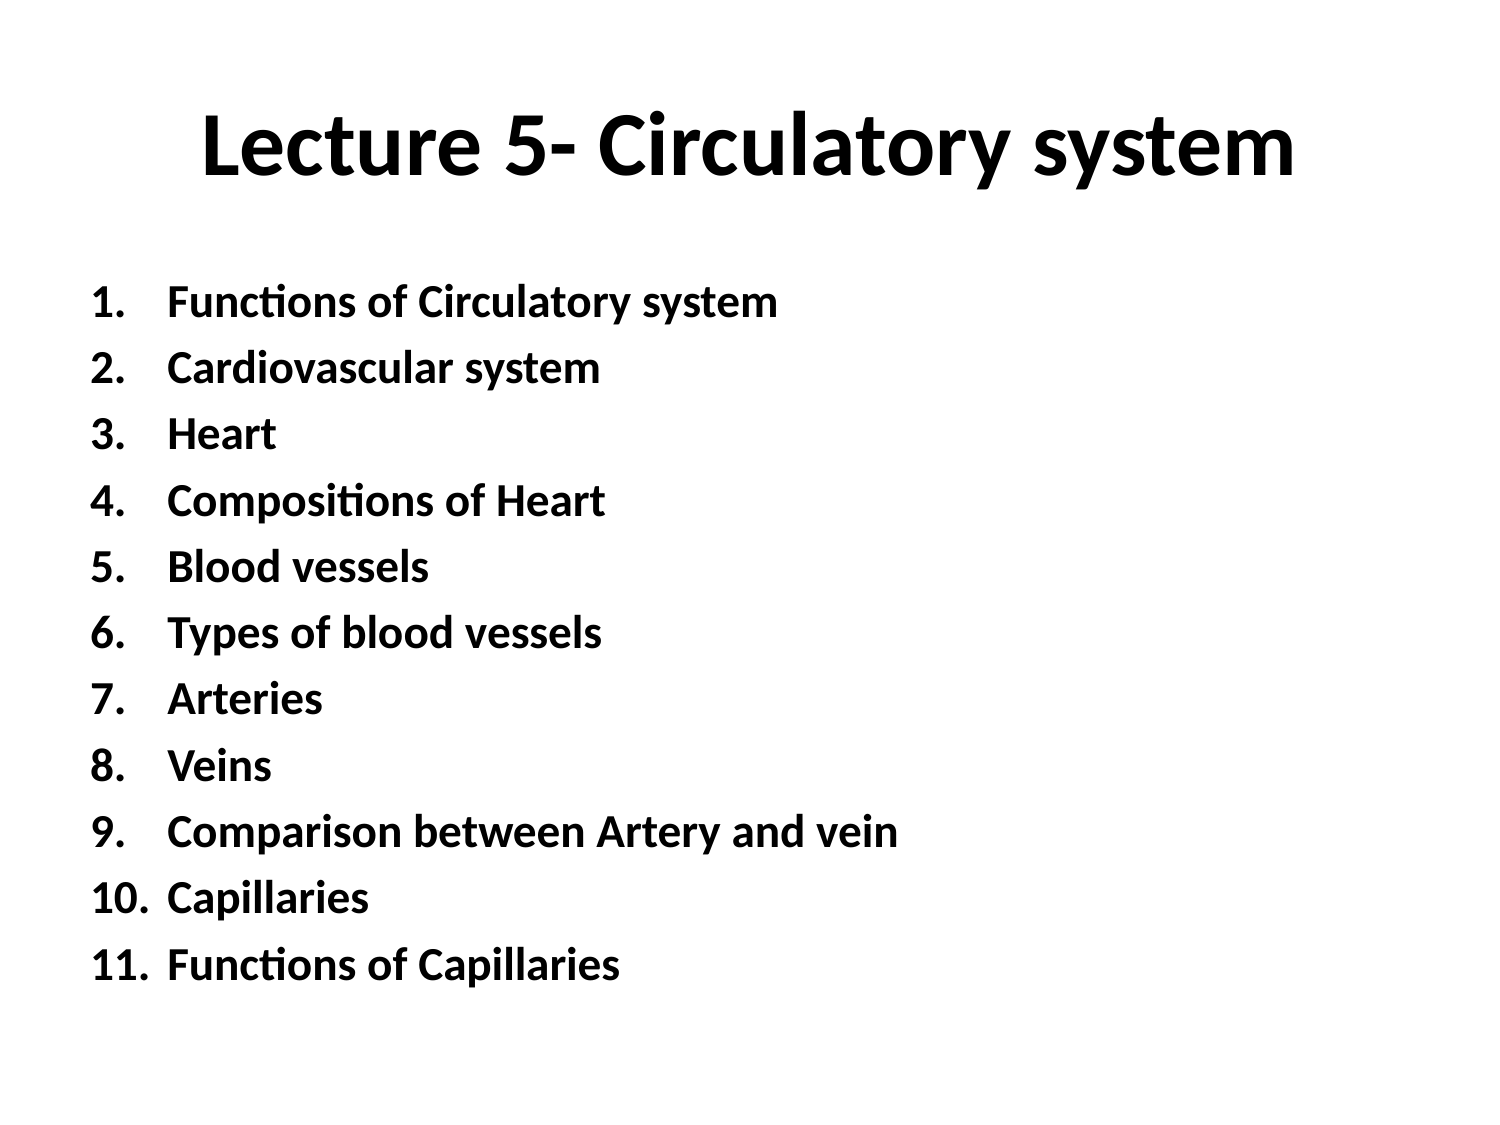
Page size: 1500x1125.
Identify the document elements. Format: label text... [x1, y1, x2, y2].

title Lecture 5- Circulatory system [75, 45, 1425, 233]
list Functions of Circulatory system Cardiovascular system Heart Compositions of Heart Blood vessels Types of blood vessels Arteries Veins Comparison between Artery and vein Capillaries Functions of Capillaries [75, 262, 1425, 1005]
